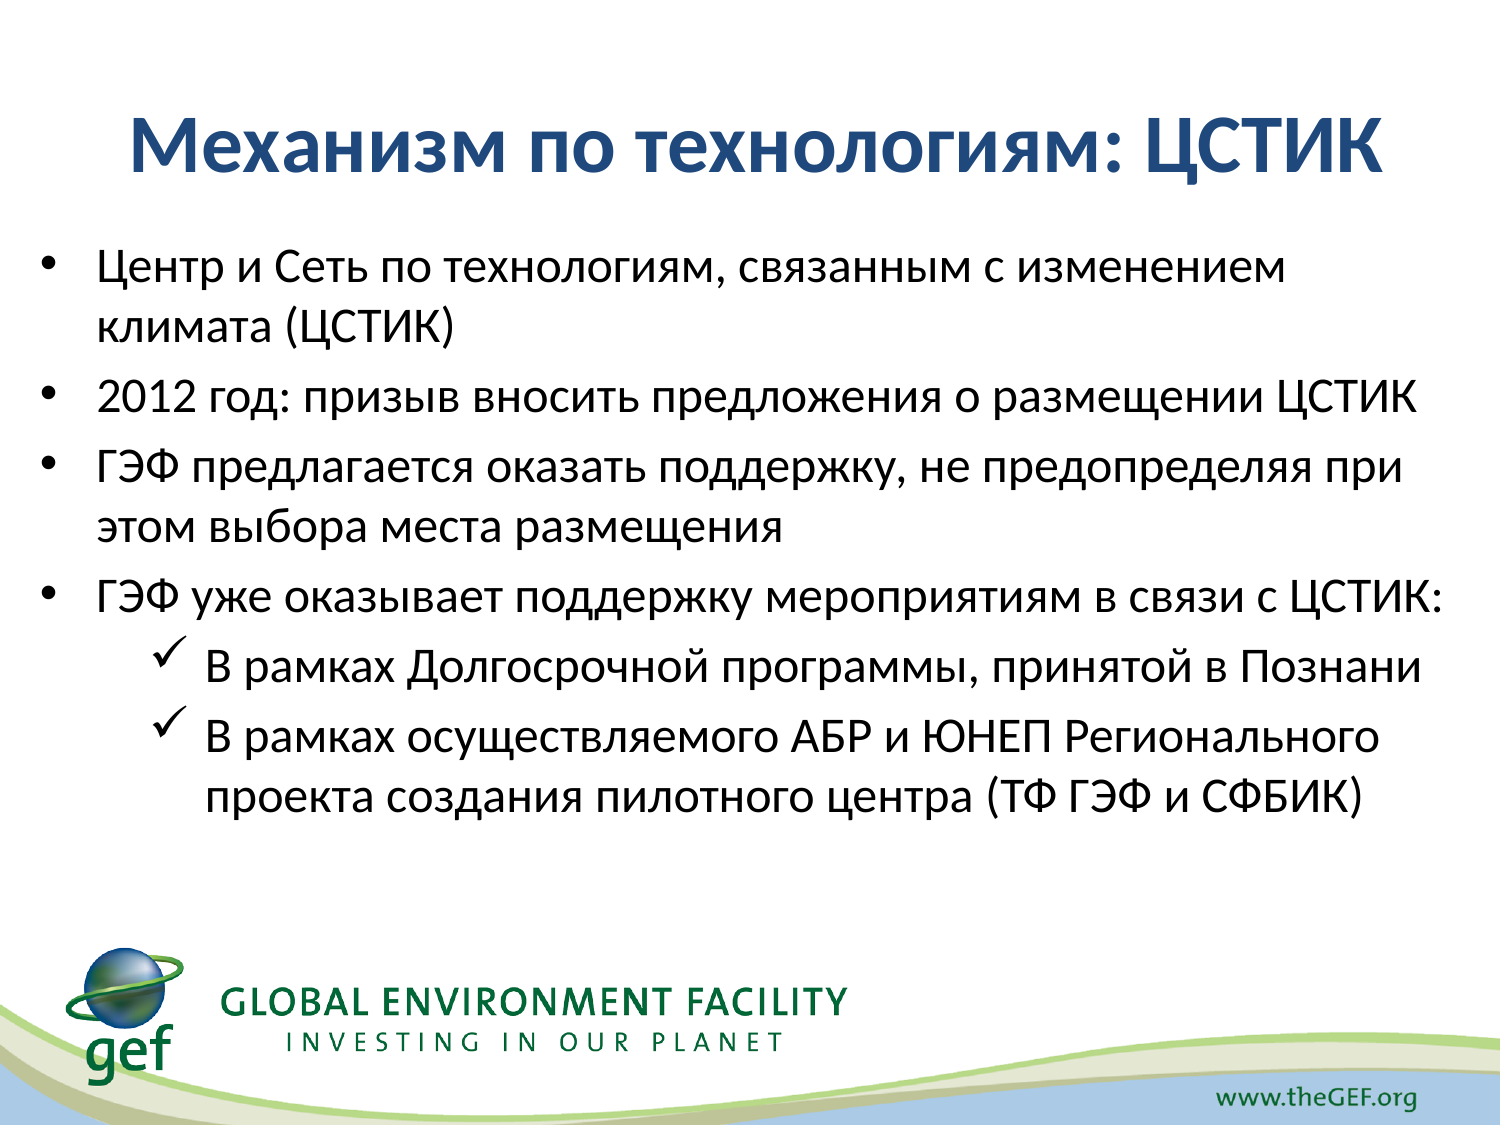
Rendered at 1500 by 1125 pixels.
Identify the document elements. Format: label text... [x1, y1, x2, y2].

picture [0, 920, 1500, 1125]
title Механизм по технологиям: ЦСТИК [62, 44, 1451, 224]
list Центр и Сеть по технологиям, связанным с изменением климата (ЦСТИК) 2012 год: призыв вносить предложения о размещении ЦСТИК ГЭФ предлагается оказать поддержку, не предопределяя при этом выбора места размещения ГЭФ уже оказывает поддержку мероприятиям в связи с ЦСТИК: В рамках Долгосрочной программы, принятой в Познани В рамках осуществляемого АБР и ЮНЕП Регионального проекта создания пилотного центра (ТФ ГЭФ и СФБИК) [24, 224, 1476, 938]
